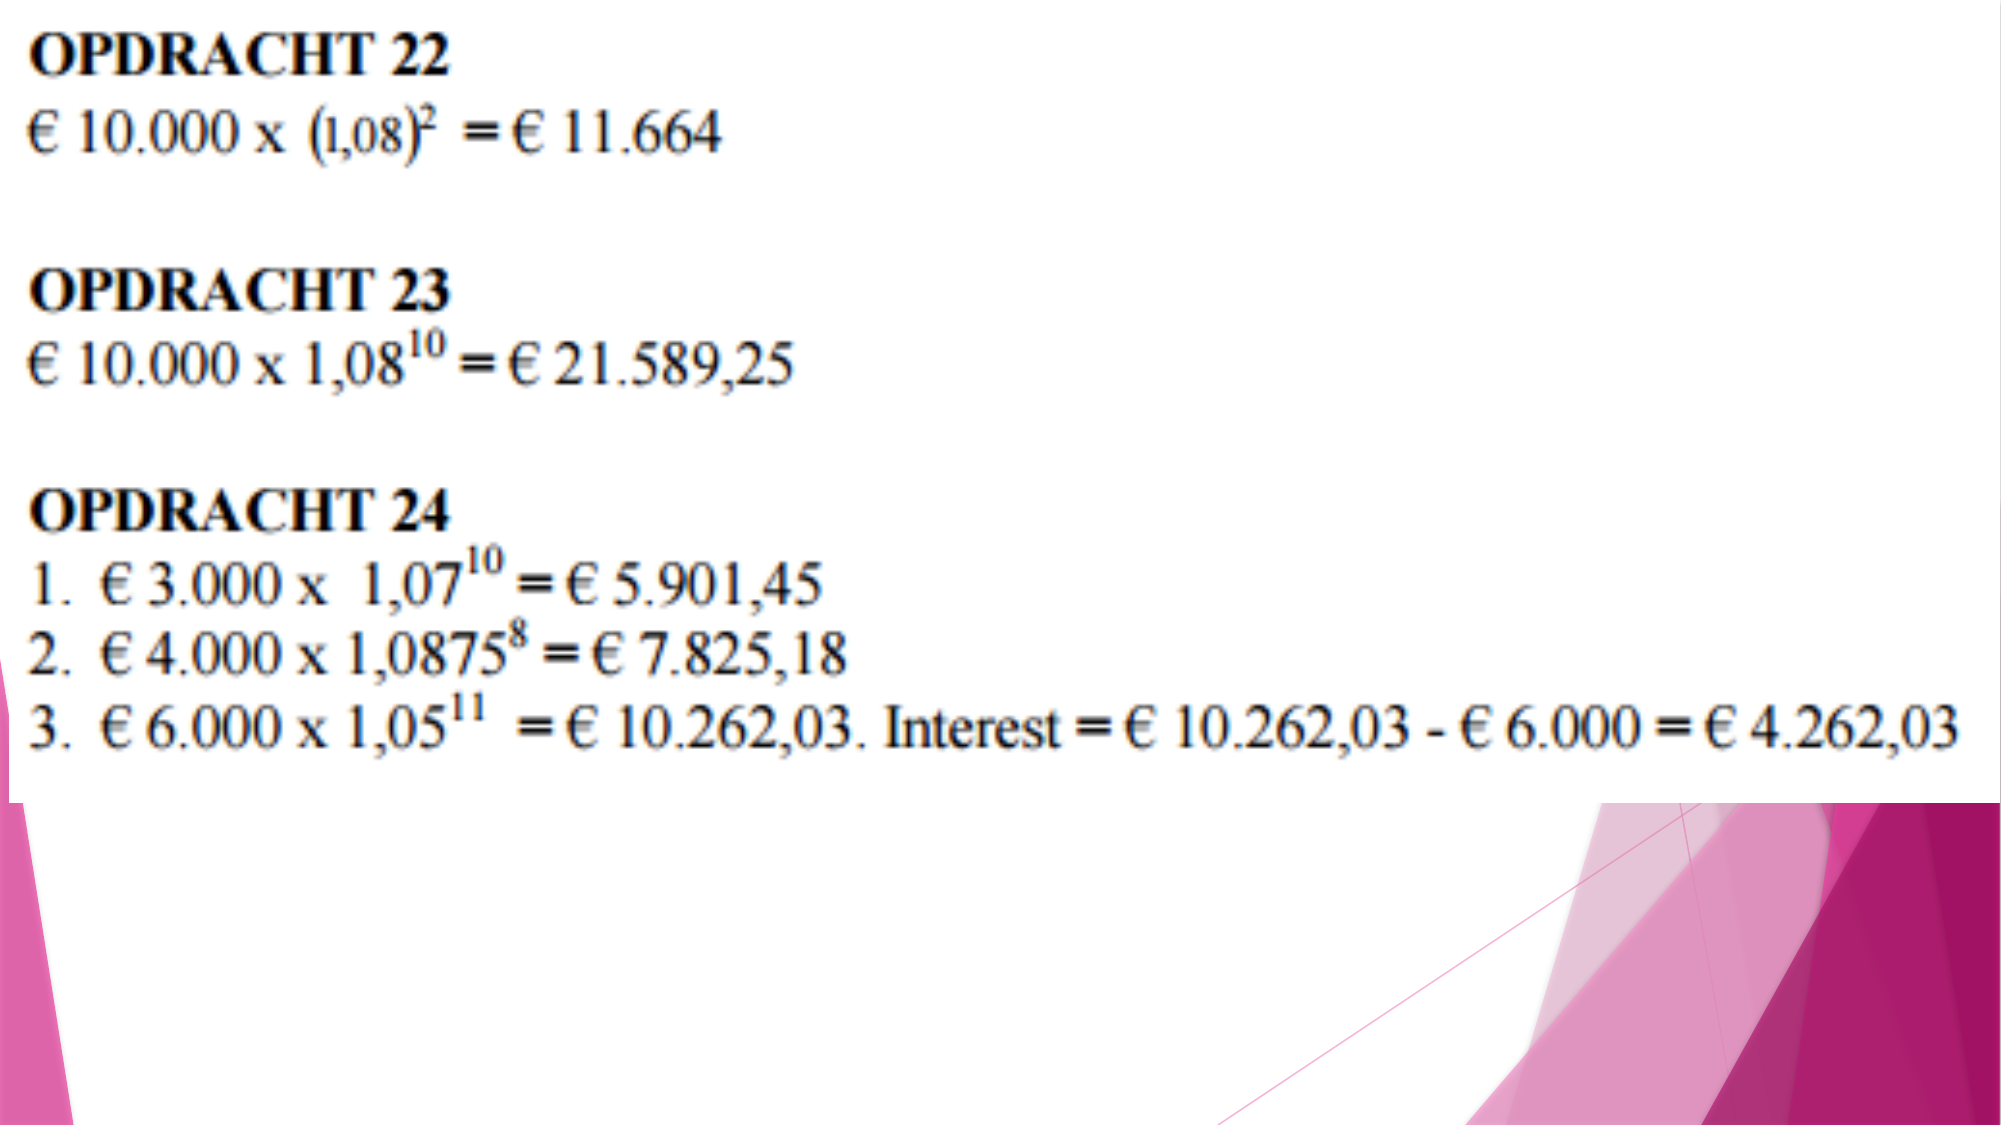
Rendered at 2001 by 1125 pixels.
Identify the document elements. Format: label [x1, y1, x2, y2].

picture [9, 0, 2000, 803]
